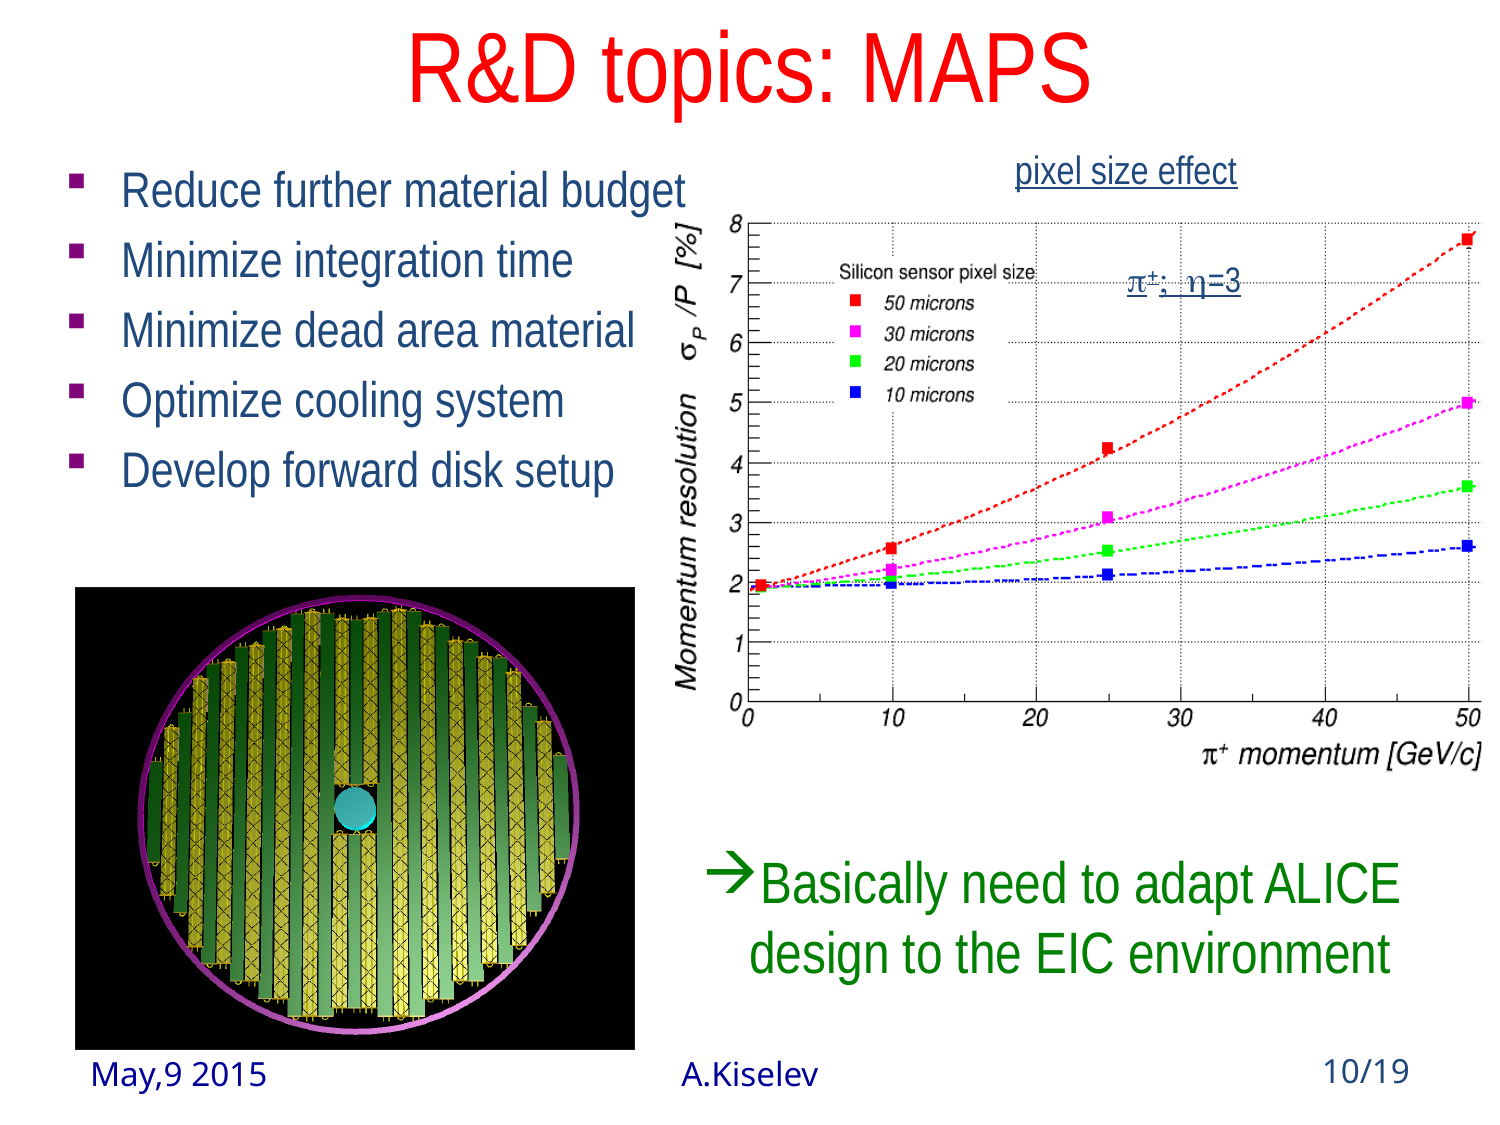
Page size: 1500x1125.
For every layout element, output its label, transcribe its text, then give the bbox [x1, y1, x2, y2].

footer A.Kiselev [512, 1042, 988, 1103]
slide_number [75, 1057, 425, 1103]
slide_number 10/19 [1074, 1042, 1425, 1103]
picture [662, 212, 1482, 776]
text_box Basically need to adapt ALICE design to the EIC environment [687, 837, 1450, 993]
picture [74, 587, 635, 1050]
text_box pixel size effect [999, 137, 1300, 200]
title R&D topics: MAPS [0, 0, 1500, 125]
text_box Reduce further material budget Minimize integration time Minimize dead area material Optimize cooling system Develop forward disk setup [50, 149, 763, 550]
